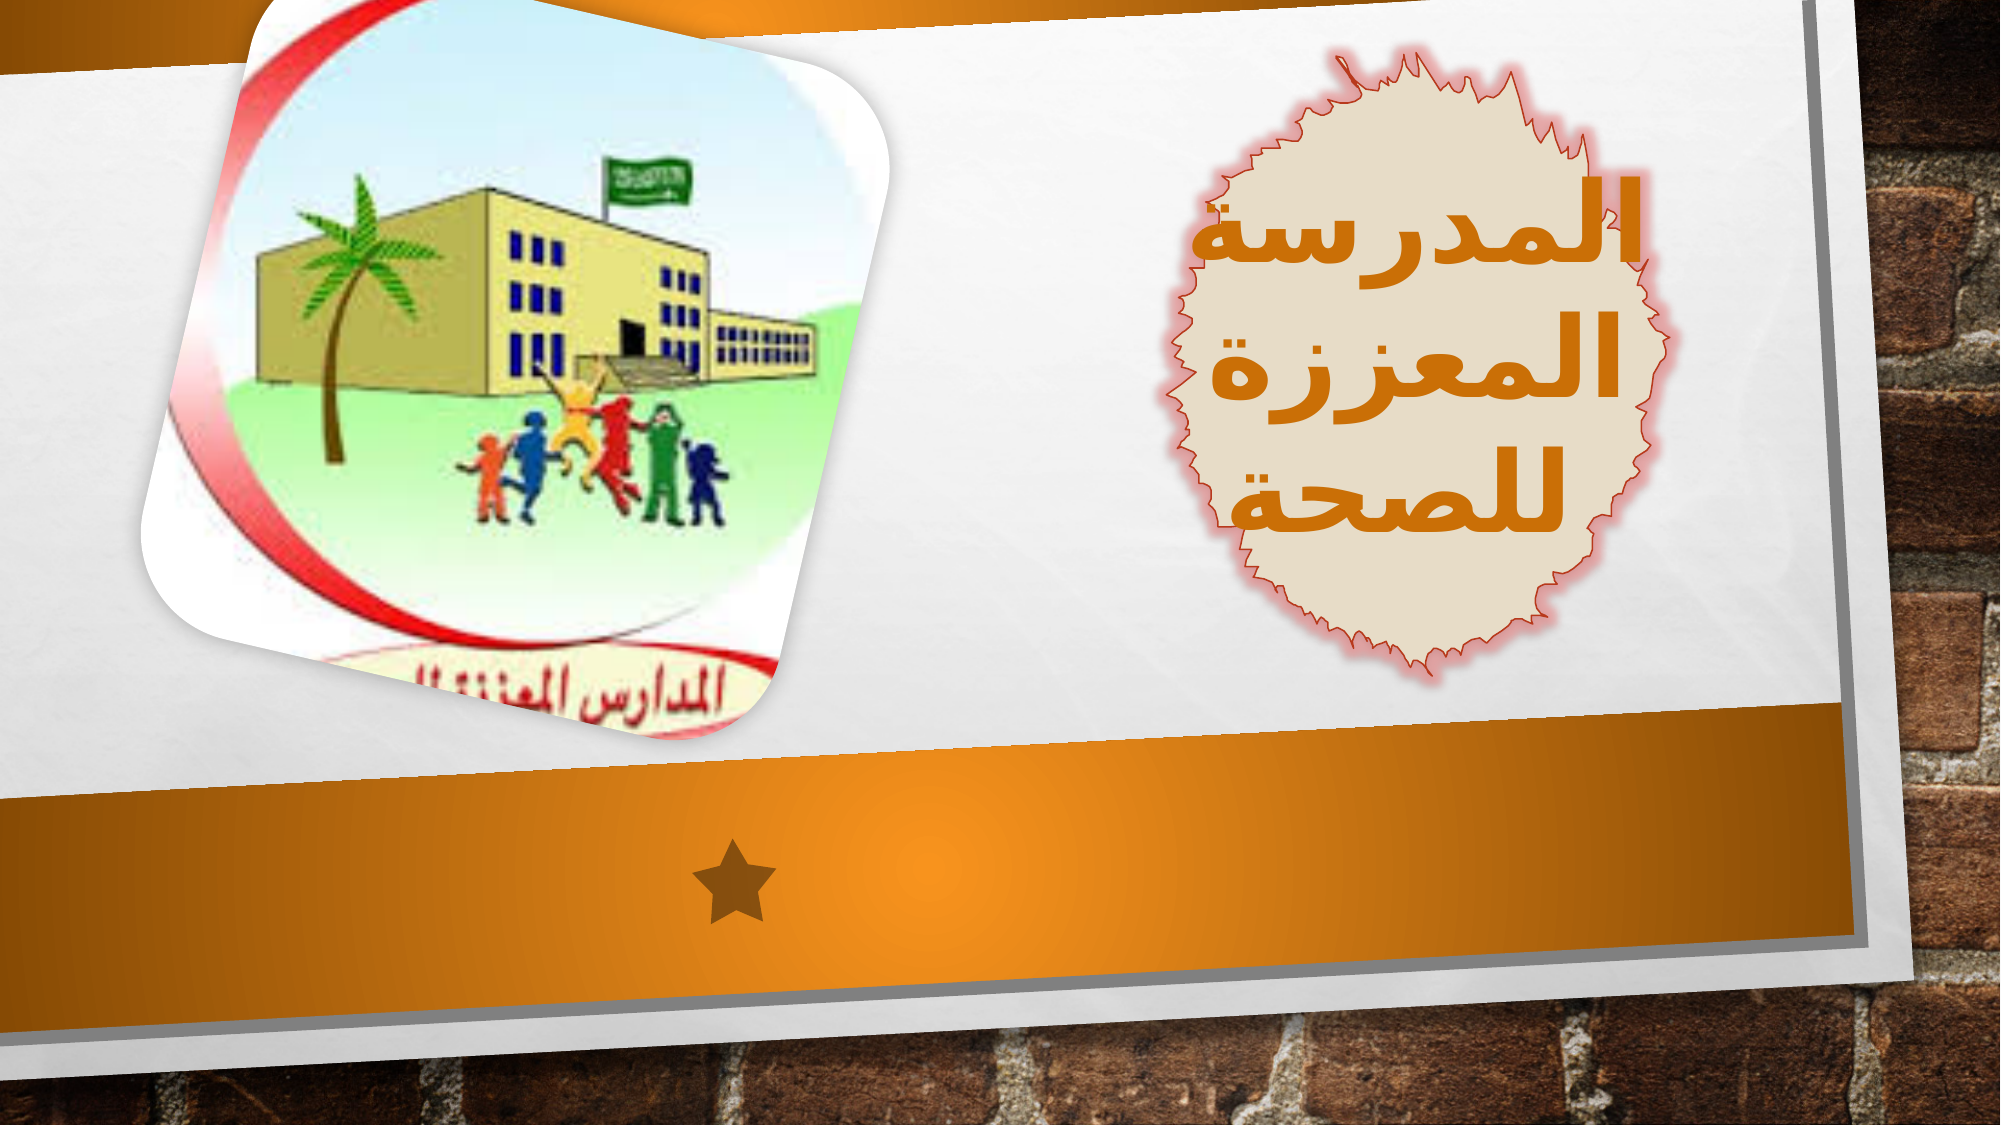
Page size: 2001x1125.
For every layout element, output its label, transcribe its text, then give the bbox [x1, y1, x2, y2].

picture [0, 0, 2000, 1125]
picture [140, 0, 890, 741]
text_box المدرسة المعززة للصحة [1165, 51, 1671, 677]
